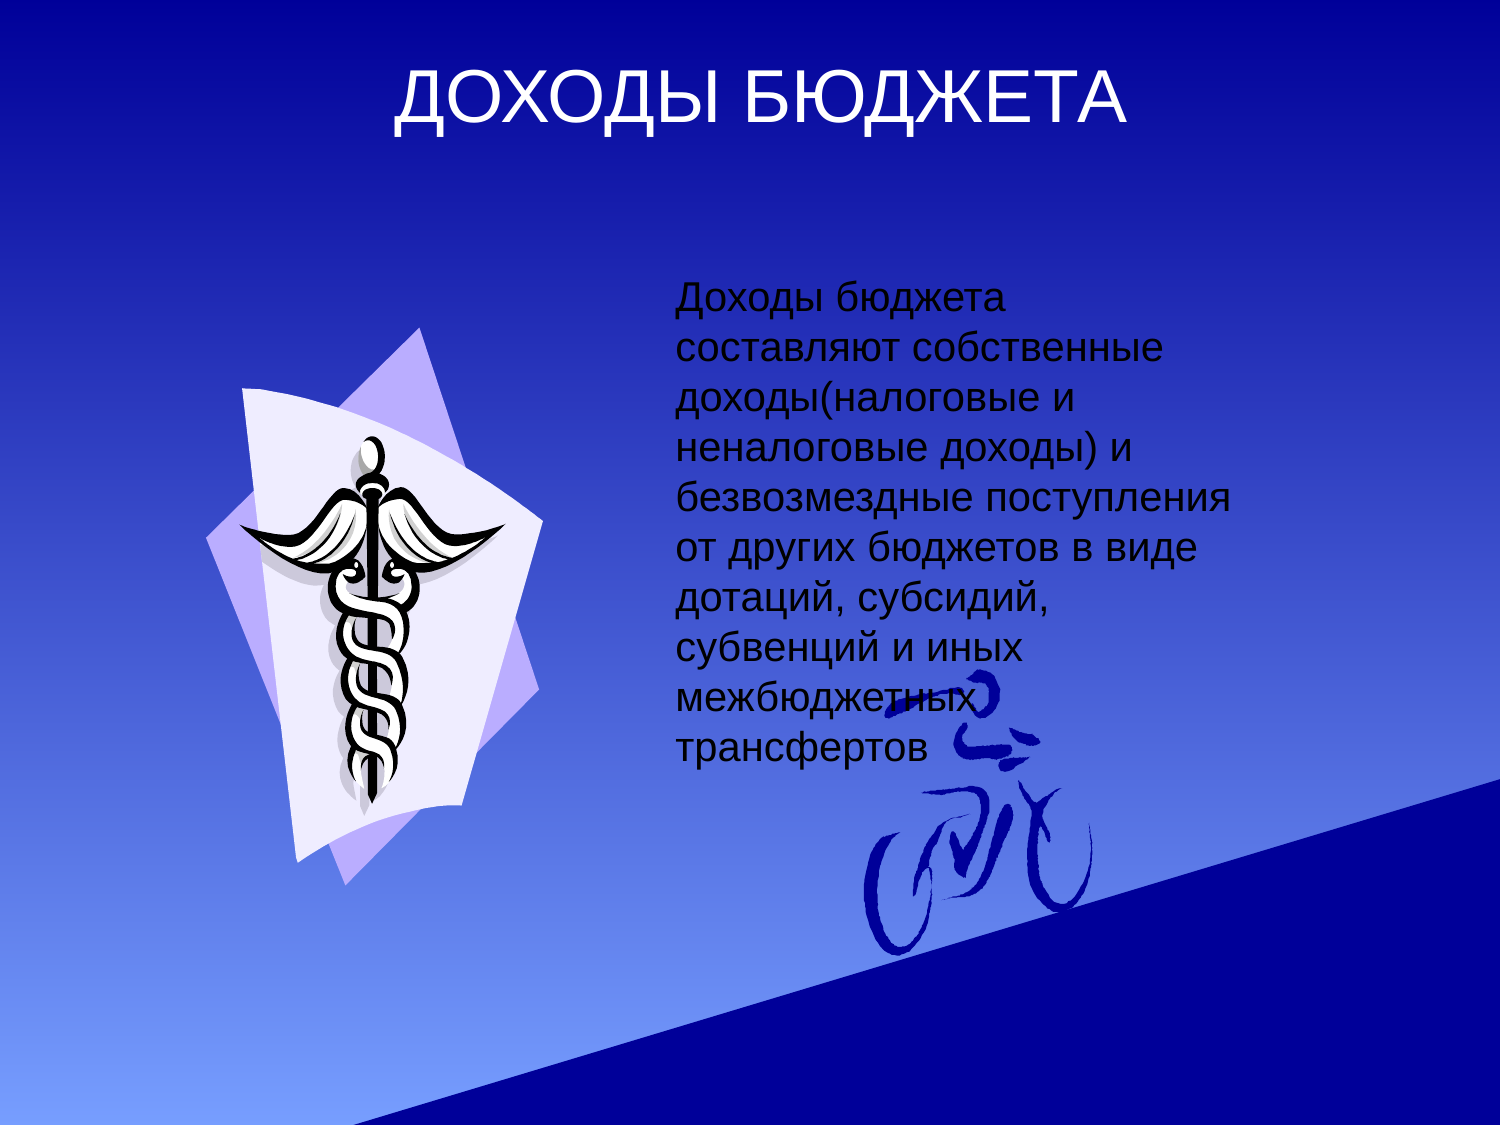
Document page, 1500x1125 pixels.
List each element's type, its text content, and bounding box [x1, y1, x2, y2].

title ДОХОДЫ БЮДЖЕТА [58, 0, 1465, 185]
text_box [205, 327, 543, 886]
list Доходы бюджета составляют собственные доходы(налоговые и неналоговые доходы) и безвозмездные поступления от других бюджетов в виде дотаций, субсидий, субвенций и иных межбюджетных трансфертов [660, 261, 1256, 1001]
